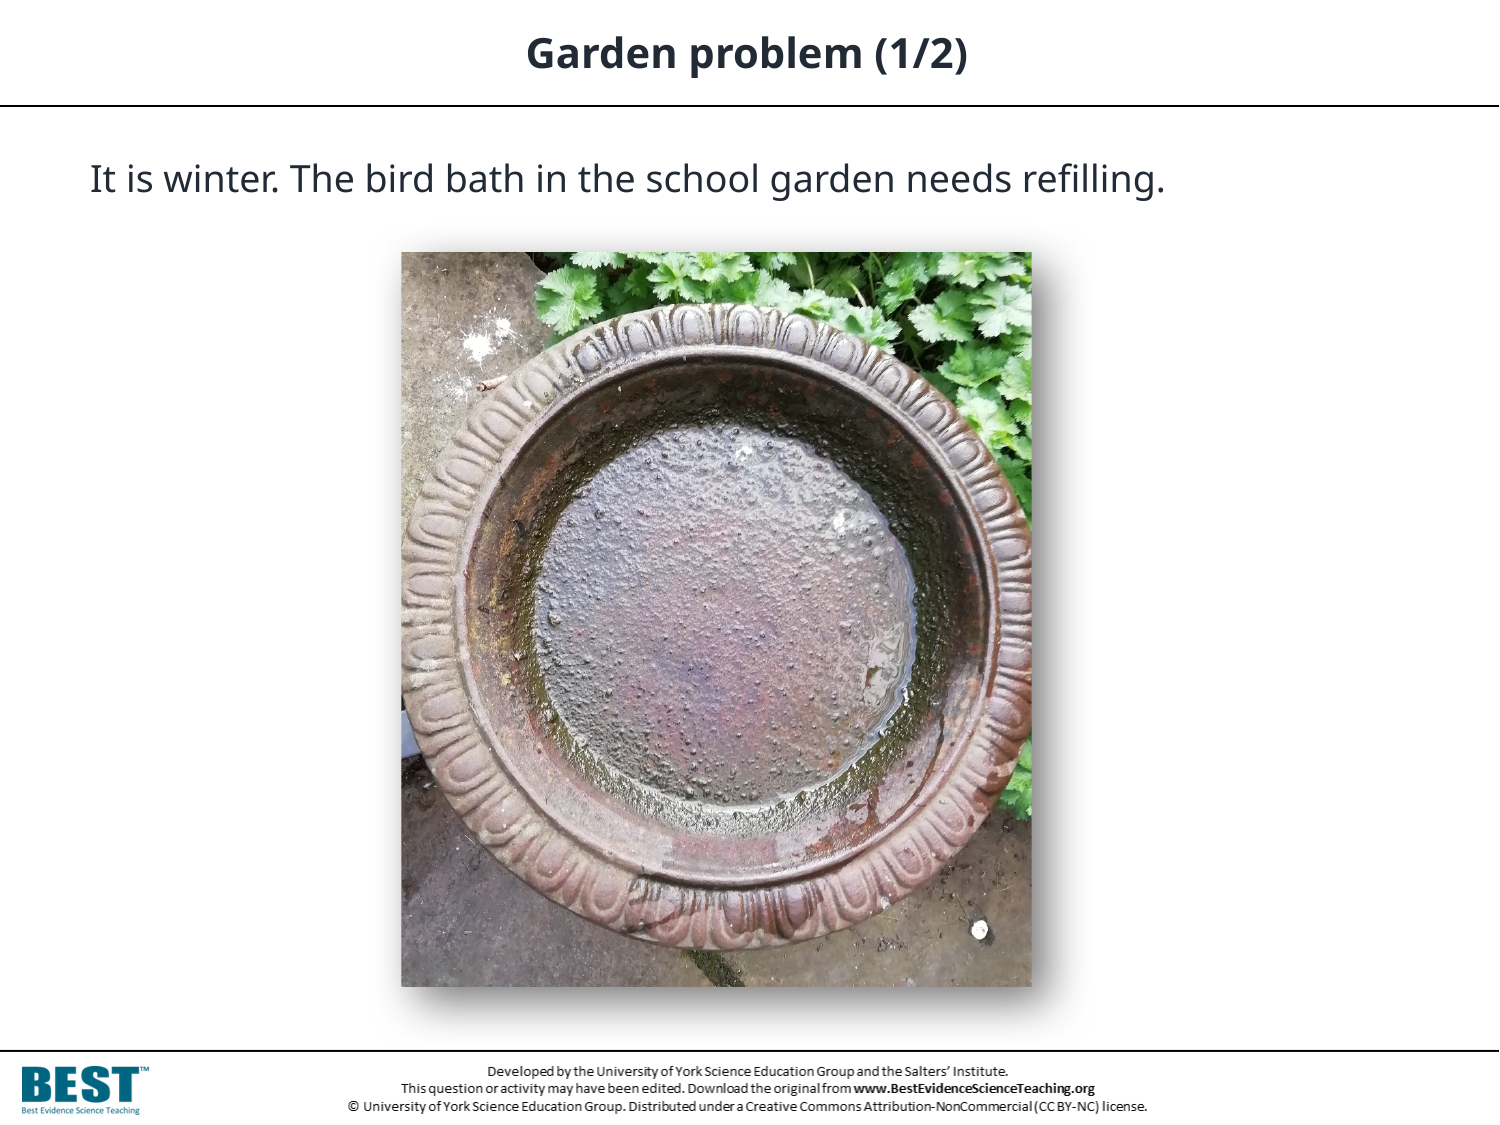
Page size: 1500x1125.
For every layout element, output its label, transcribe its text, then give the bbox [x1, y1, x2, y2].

text_box Garden problem (1/2) [23, 4, 1471, 99]
picture [0, 105, 1500, 1125]
